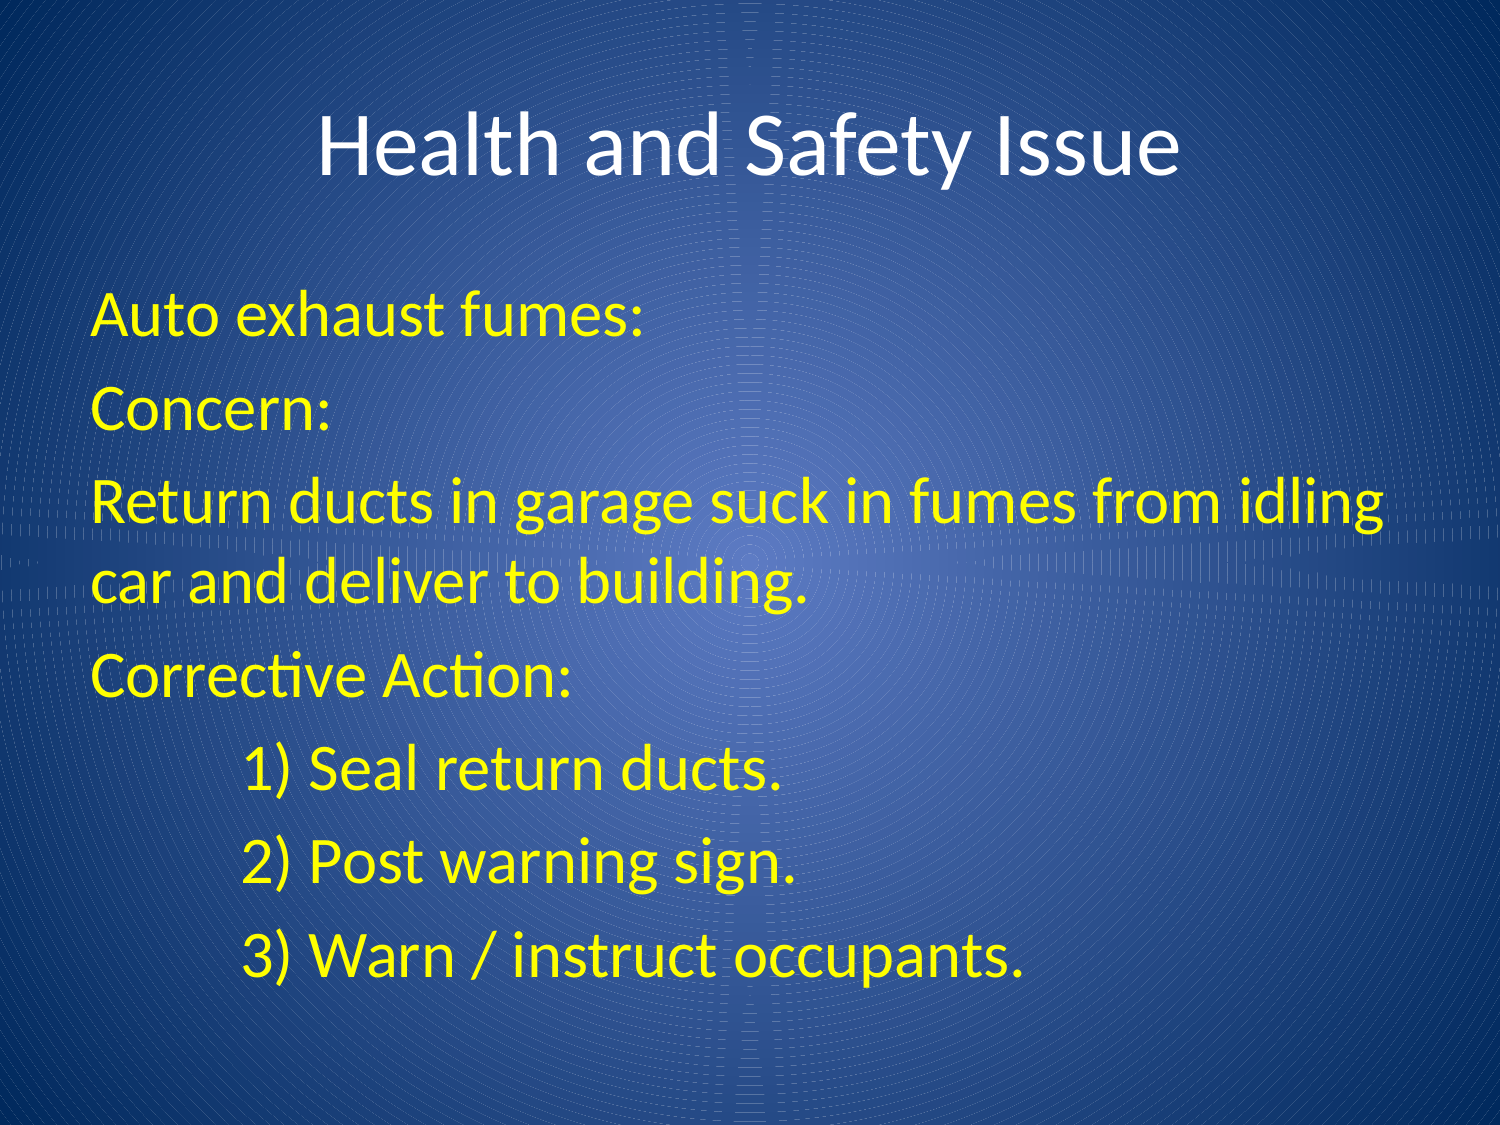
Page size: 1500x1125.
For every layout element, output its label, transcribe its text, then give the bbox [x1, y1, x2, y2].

list Auto exhaust fumes: Concern: Return ducts in garage suck in fumes from idling car and deliver to building. Corrective Action: 1) Seal return ducts. 2) Post warning sign. 3) Warn / instruct occupants. [75, 262, 1425, 1113]
title Health and Safety Issue [75, 45, 1425, 233]
